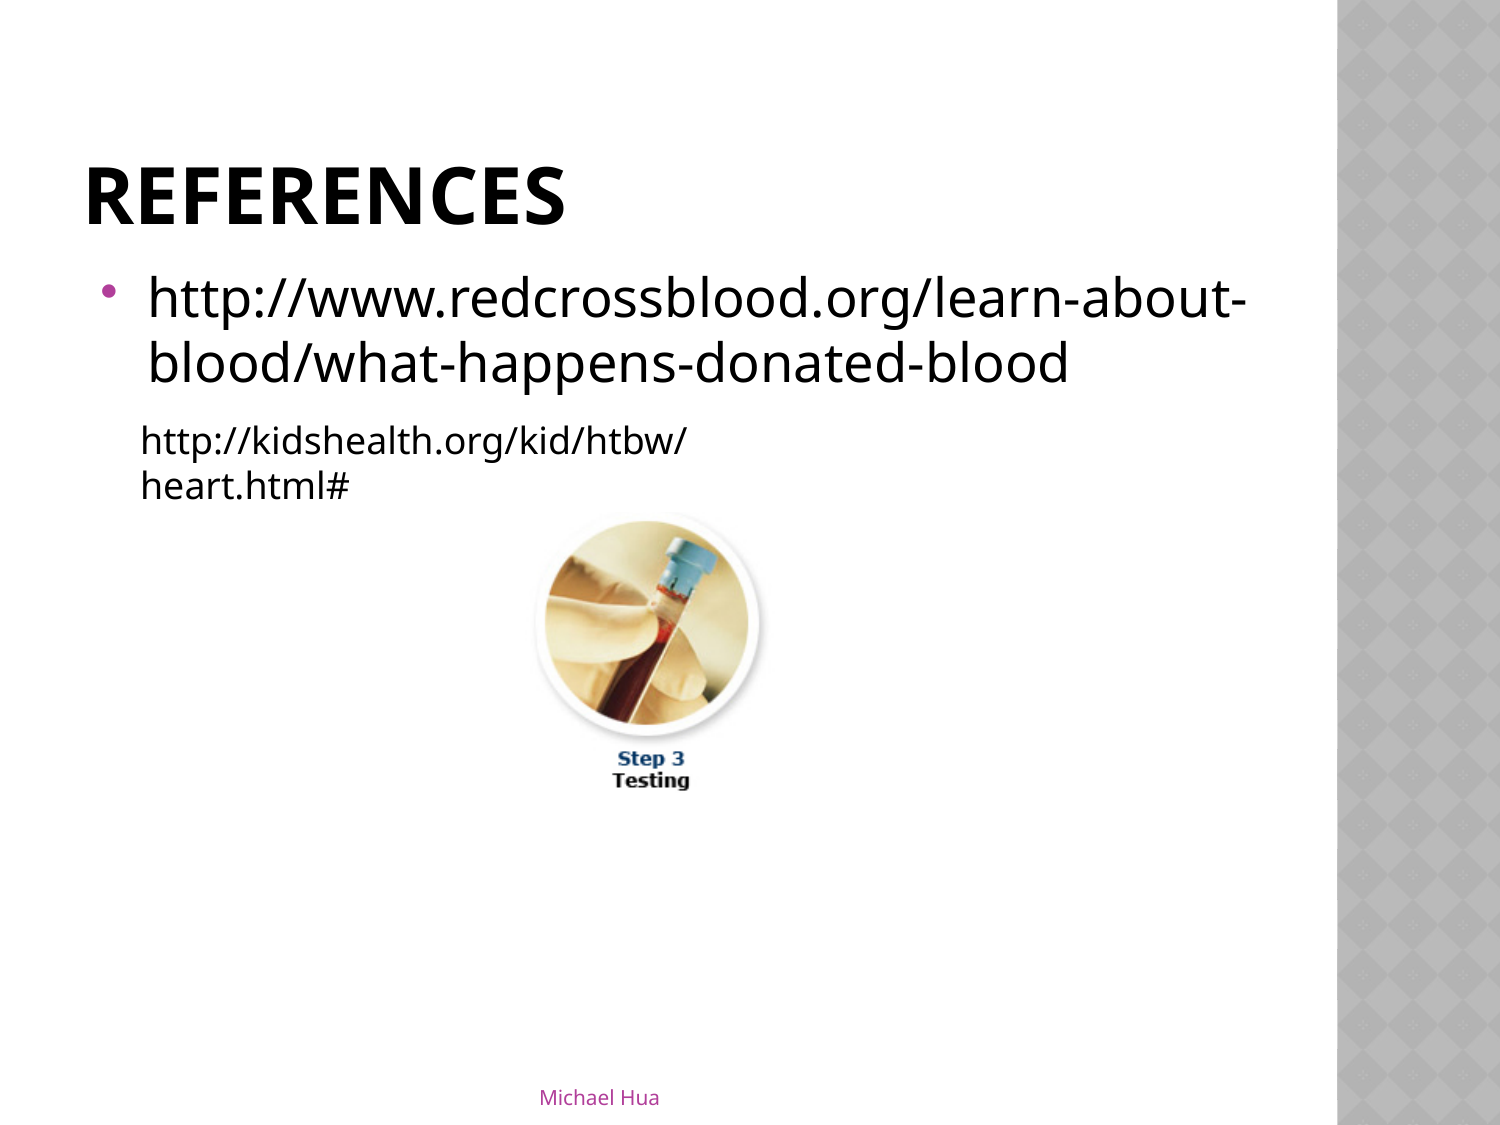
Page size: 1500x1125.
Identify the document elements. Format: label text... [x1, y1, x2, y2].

picture [524, 512, 776, 795]
list http://www.redcrossblood.org/learn-about-blood/what-happens-donated-blood [87, 255, 1275, 1051]
footer Michael Hua [75, 1075, 675, 1114]
title References [75, 52, 1263, 240]
text_box http://kidshealth.org/kid/htbw/heart.html# [125, 409, 876, 515]
